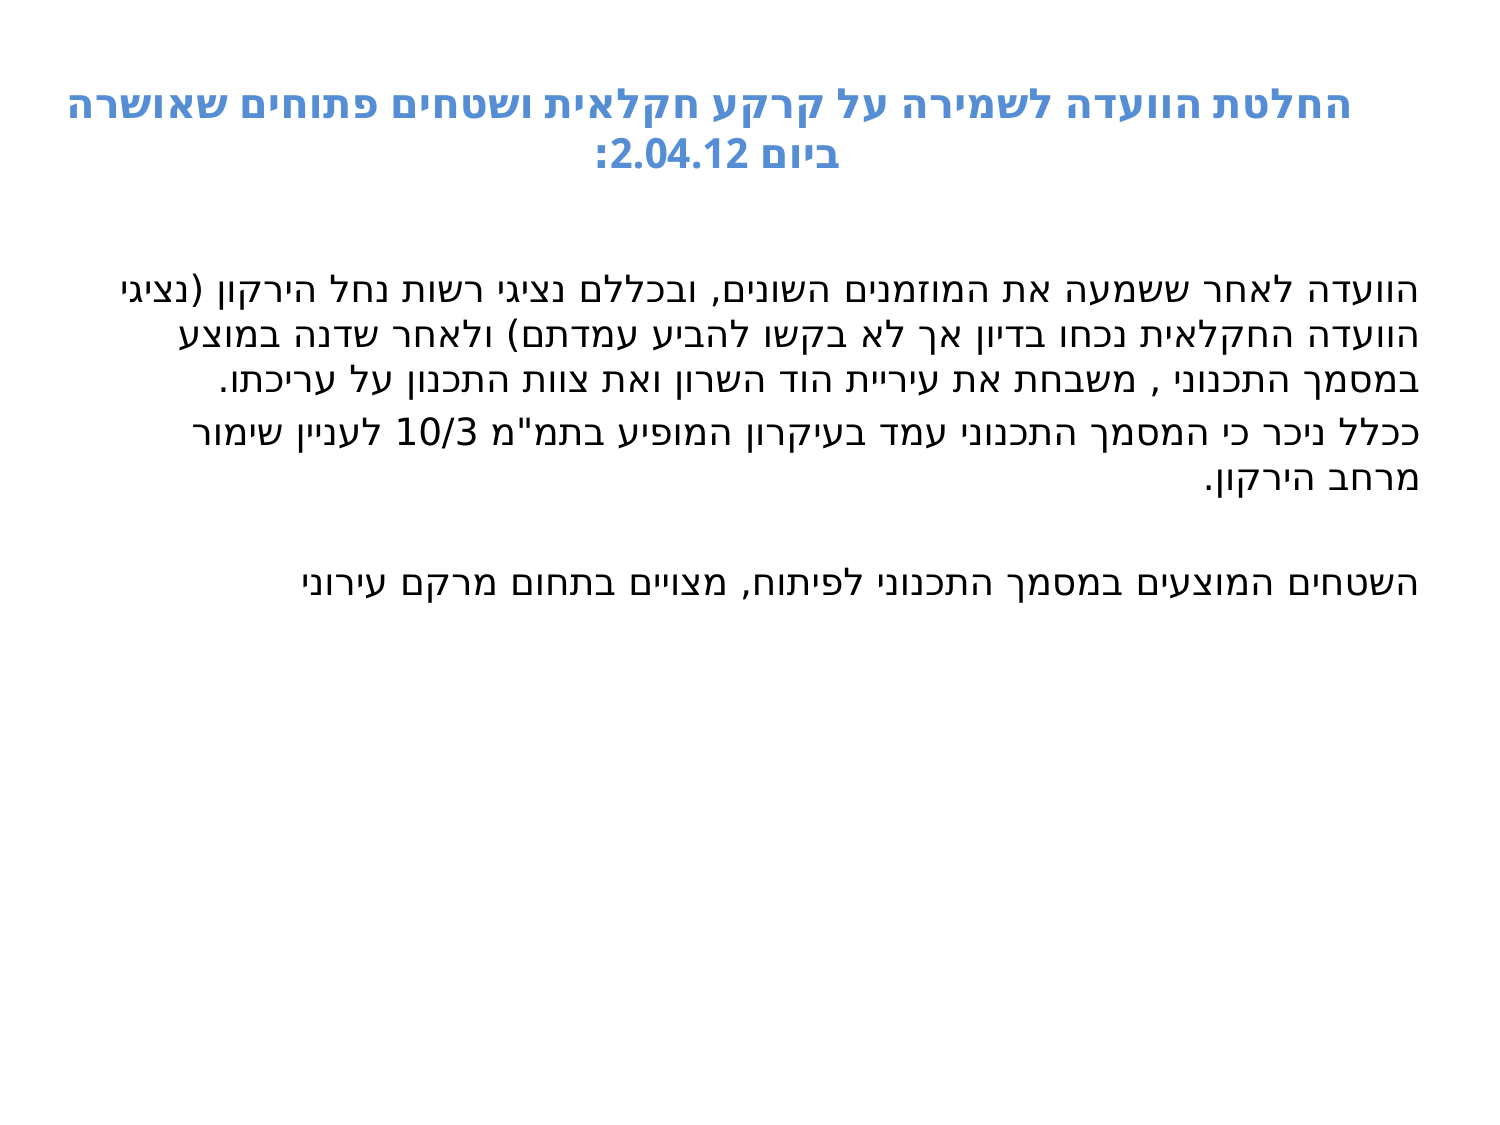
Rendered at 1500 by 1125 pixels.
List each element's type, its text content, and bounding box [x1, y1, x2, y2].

list הוועדה לאחר ששמעה את המוזמנים השונים, ובכללם נציגי רשות נחל הירקון (נציגי הוועדה החקלאית נכחו בדיון אך לא בקשו להביע עמדתם) ולאחר שדנה במוצע במסמך התכנוני , משבחת את עיריית הוד השרון ואת צוות התכנון על עריכתו. ככלל ניכר כי המסמך התכנוני עמד בעיקרון המופיע בתמ"מ 10/3 לעניין שימור מרחב הירקון. השטחים המוצעים במסמך התכנוני לפיתוח, מצויים בתחום מרקם עירוני [86, 42, 1436, 1005]
text_box החלטת הוועדה לשמירה על קרקע חקלאית ושטחים פתוחים שאושרה ביום 2.04.12: [31, 68, 1388, 234]
